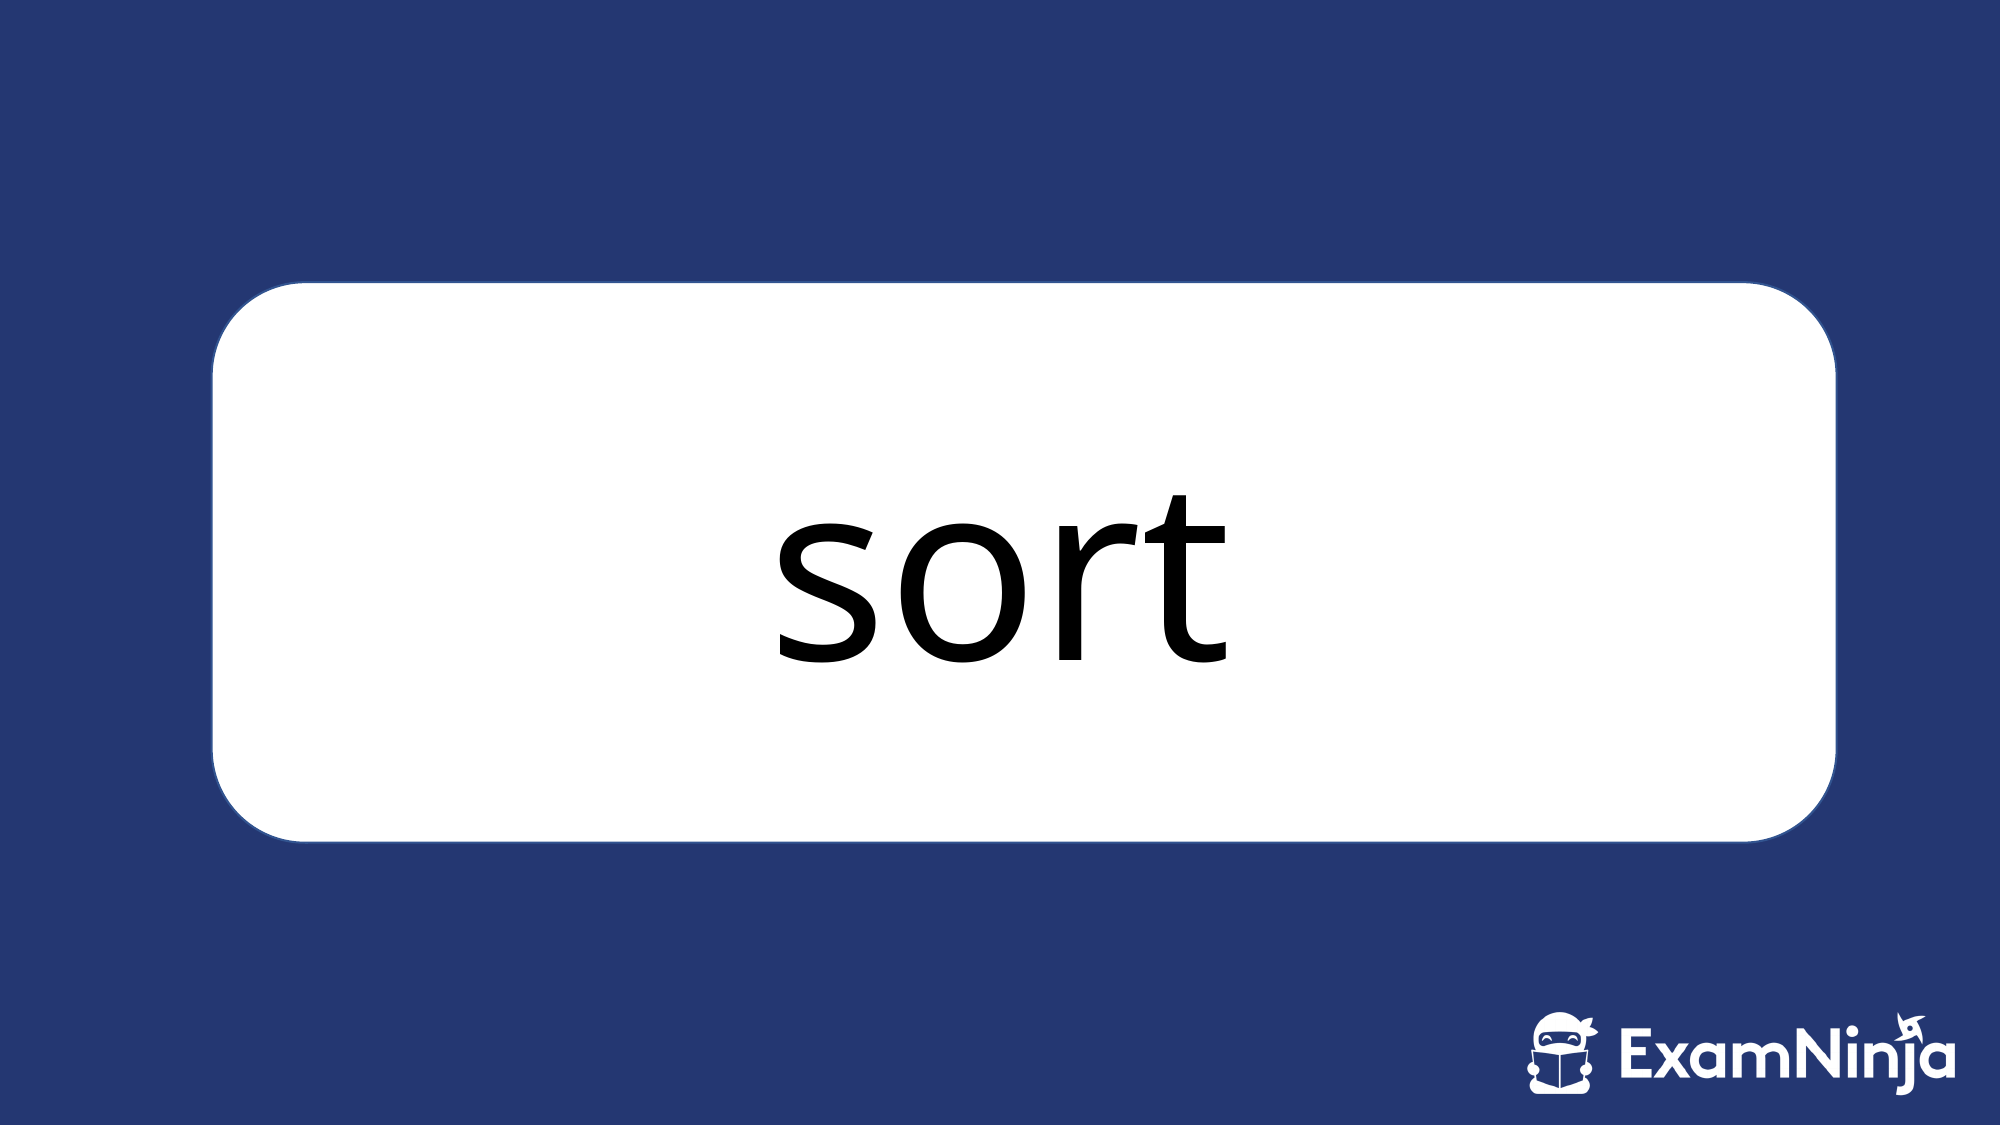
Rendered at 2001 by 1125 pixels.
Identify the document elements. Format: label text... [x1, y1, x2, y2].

text_box [210, 281, 1838, 403]
text_box [210, 719, 1838, 844]
text_box sort [143, 403, 1857, 719]
picture [1501, 1003, 1979, 1102]
